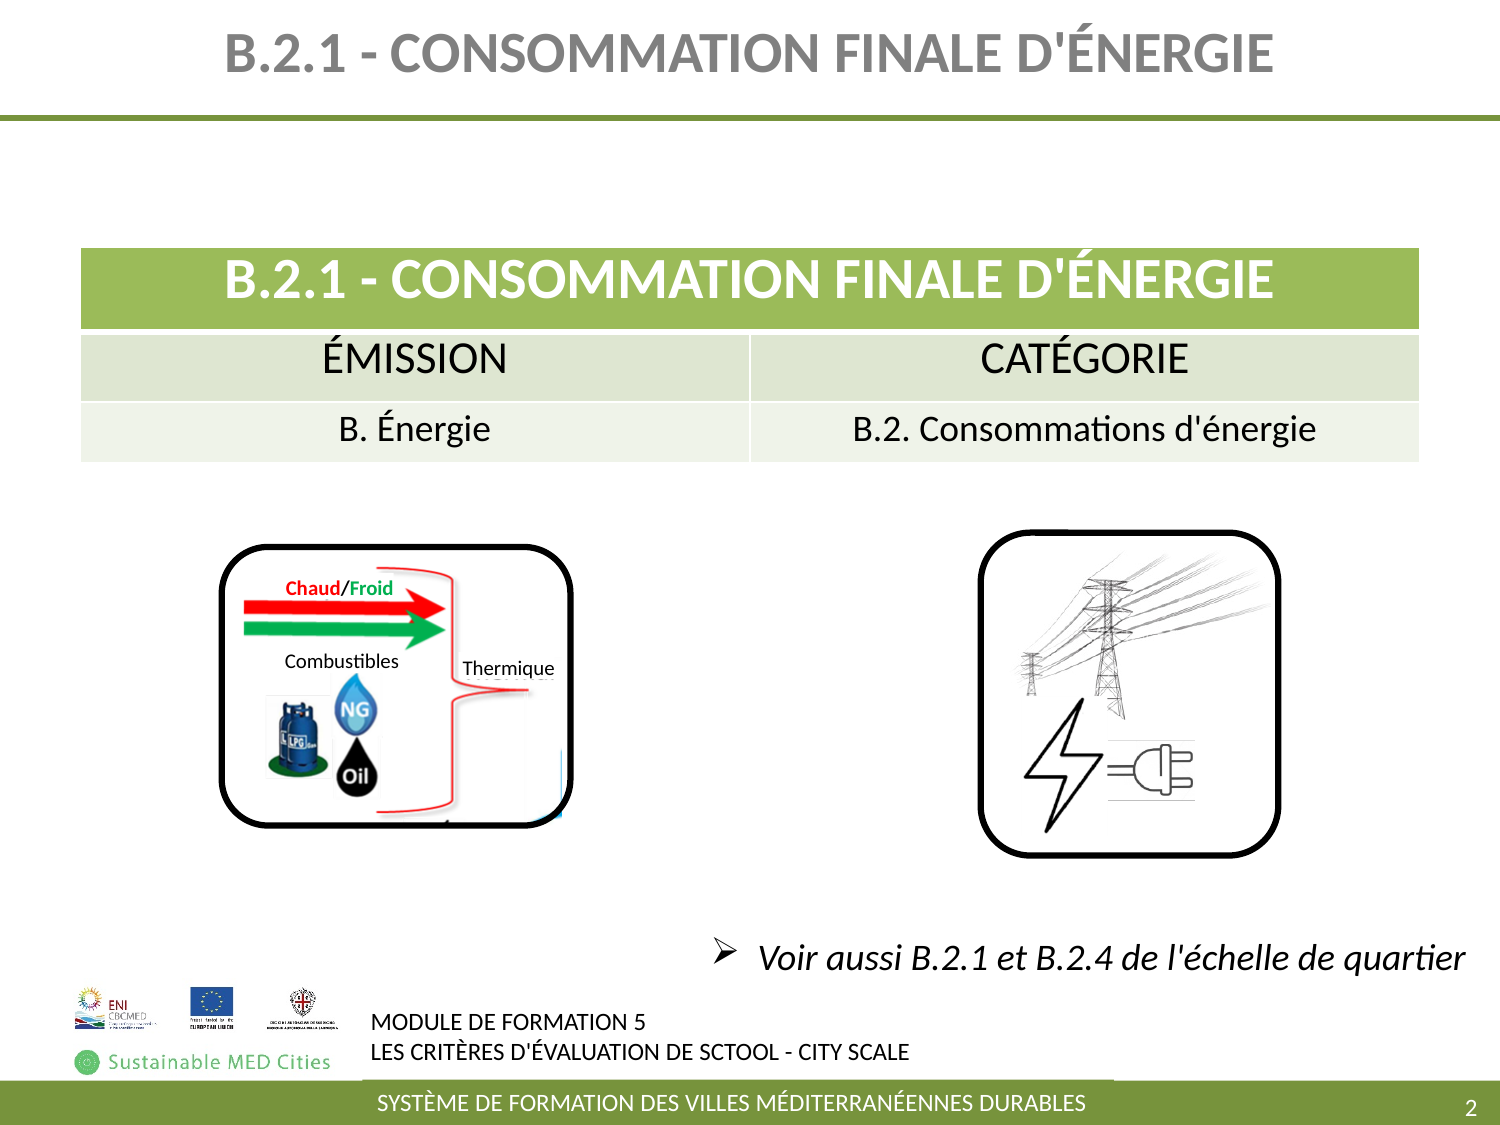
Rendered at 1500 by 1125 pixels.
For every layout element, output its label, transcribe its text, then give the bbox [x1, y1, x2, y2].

title B.2.1 - CONSOMMATION FINALE D'ÉNERGIE [0, 0, 1500, 117]
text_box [221, 532, 1279, 856]
slide_number 2 [1142, 1076, 1493, 1125]
table_header B.2.1 - CONSOMMATION FINALE D'ÉNERGIE [81, 248, 1419, 329]
text_box Voir aussi Β.2.1 et B.2.4 de l'échelle de quartier [695, 925, 1483, 986]
table_cell CATÉGORIE [751, 335, 1419, 401]
table_cell ÉMISSION [81, 335, 749, 401]
table_cell B. Énergie [81, 403, 749, 462]
text_box SYSTÈME DE FORMATION DES VILLES MÉDITERRANÉENNES DURABLES [362, 1079, 1114, 1125]
table_cell B.2. Consommations d'énergie [751, 403, 1419, 462]
picture [62, 978, 356, 1080]
